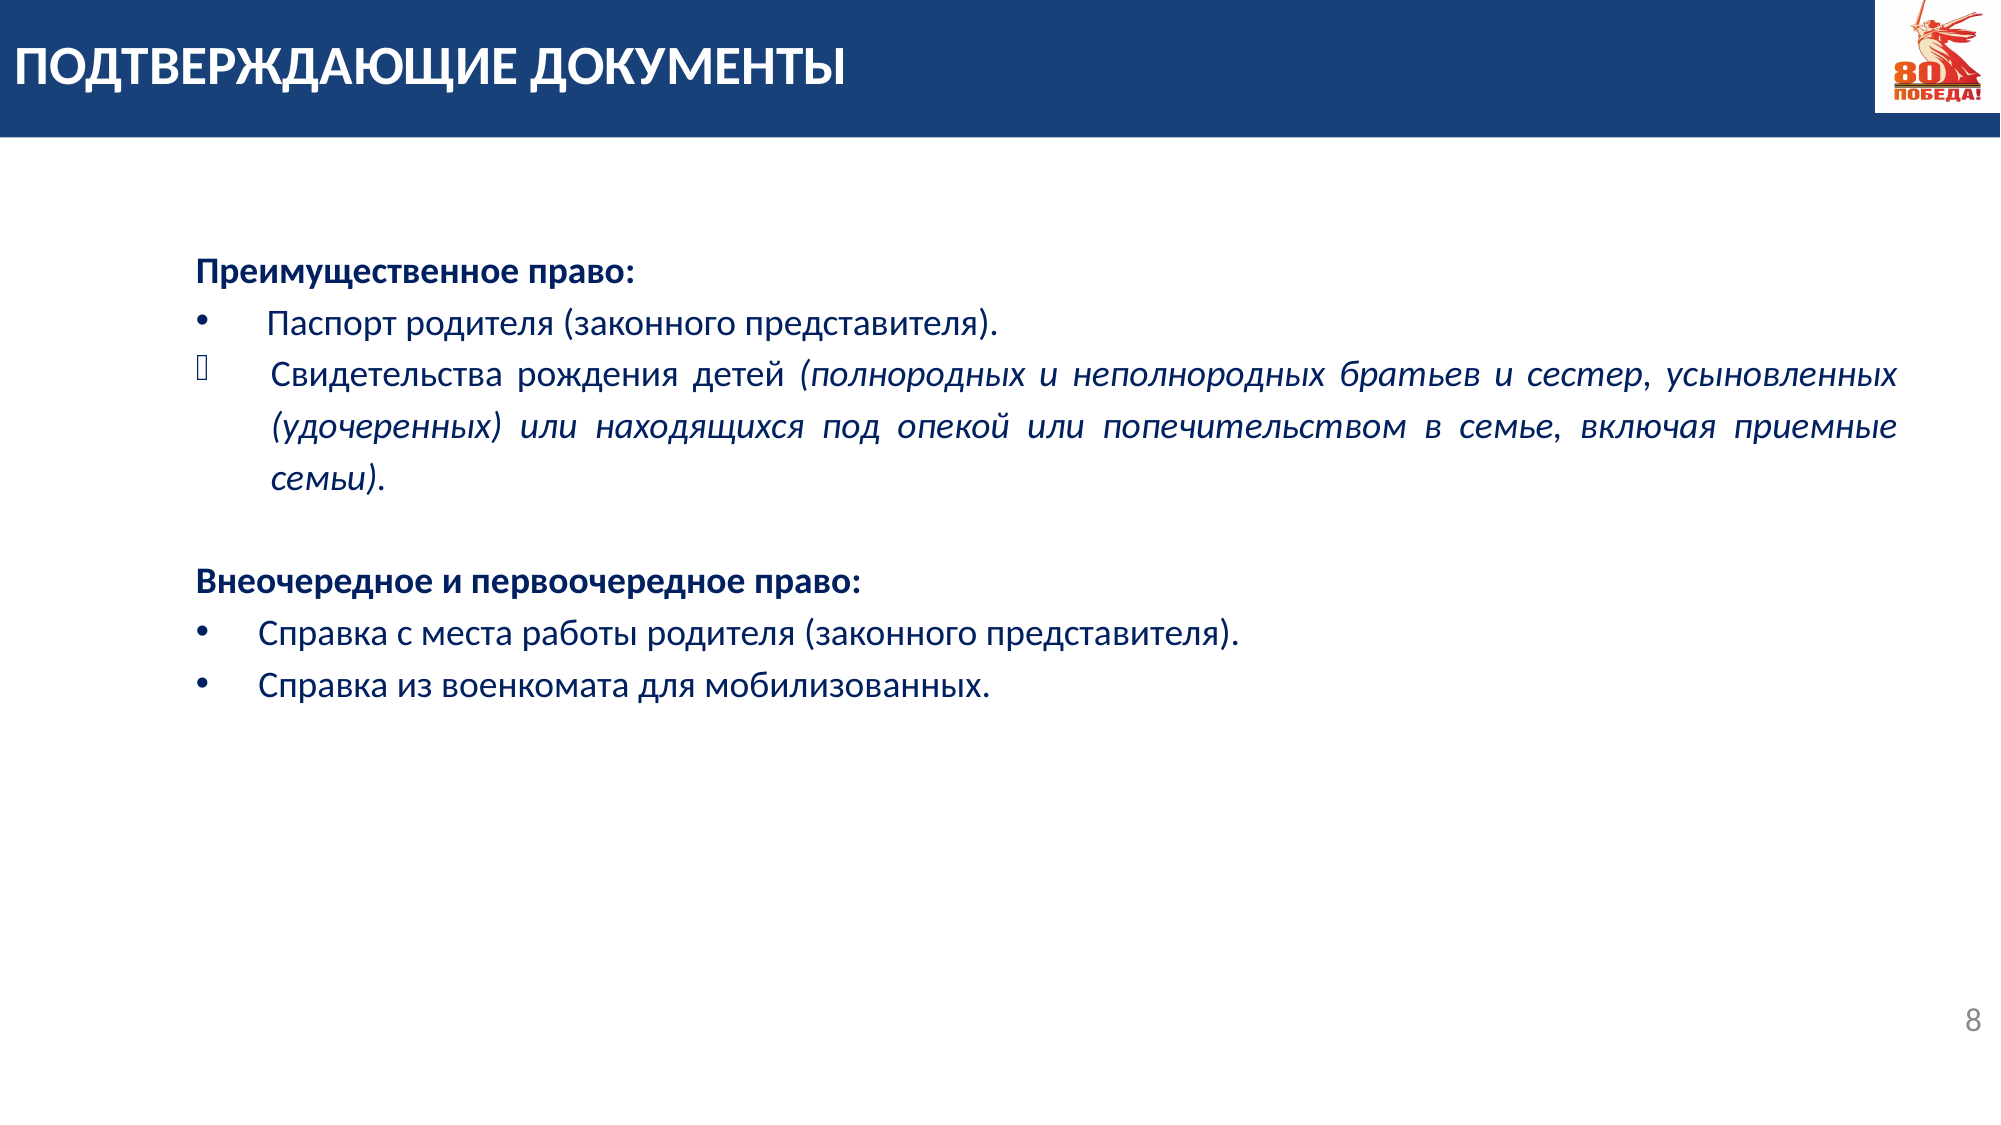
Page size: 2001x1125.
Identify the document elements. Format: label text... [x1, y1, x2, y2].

picture [1875, 0, 2000, 113]
text_box ПОДТВЕРЖДАЮЩИЕ ДОКУМЕНТЫ [0, 0, 2000, 138]
text_box Преимущественное право: Паспорт родителя (законного представителя). Свидетельства рождения детей (полнородных и неполнородных братьев и сестер, усыновленных (удочеренных) или находящихся под опекой или попечительством в семье, включая приемные семьи). Внеочередное и первоочередное право: Справка с места работы родителя (законного представителя). Справка из военкомата для мобилизованных. [181, 231, 1914, 712]
text_box 8 [1535, 987, 2000, 1048]
